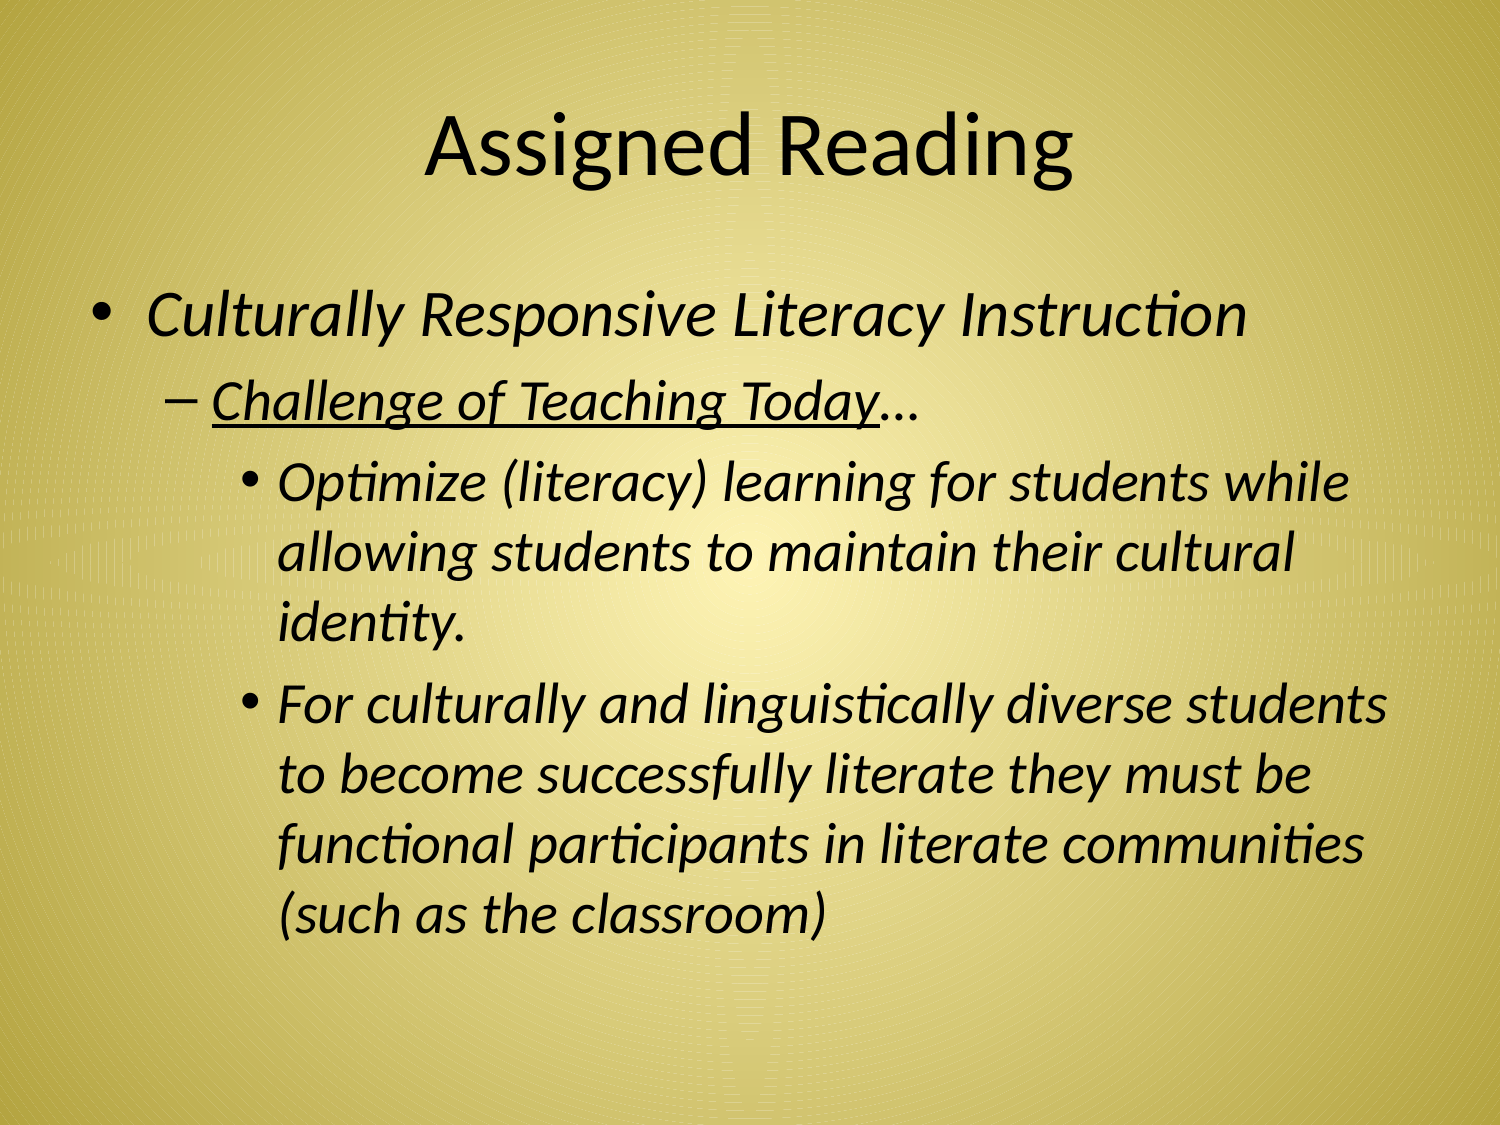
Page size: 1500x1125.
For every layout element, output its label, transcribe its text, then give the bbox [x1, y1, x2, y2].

list Culturally Responsive Literacy Instruction Challenge of Teaching Today… Optimize (literacy) learning for students while allowing students to maintain their cultural identity. For culturally and linguistically diverse students to become successfully literate they must be functional participants in literate communities (such as the classroom) [75, 262, 1425, 1005]
title Assigned Reading [75, 45, 1425, 233]
